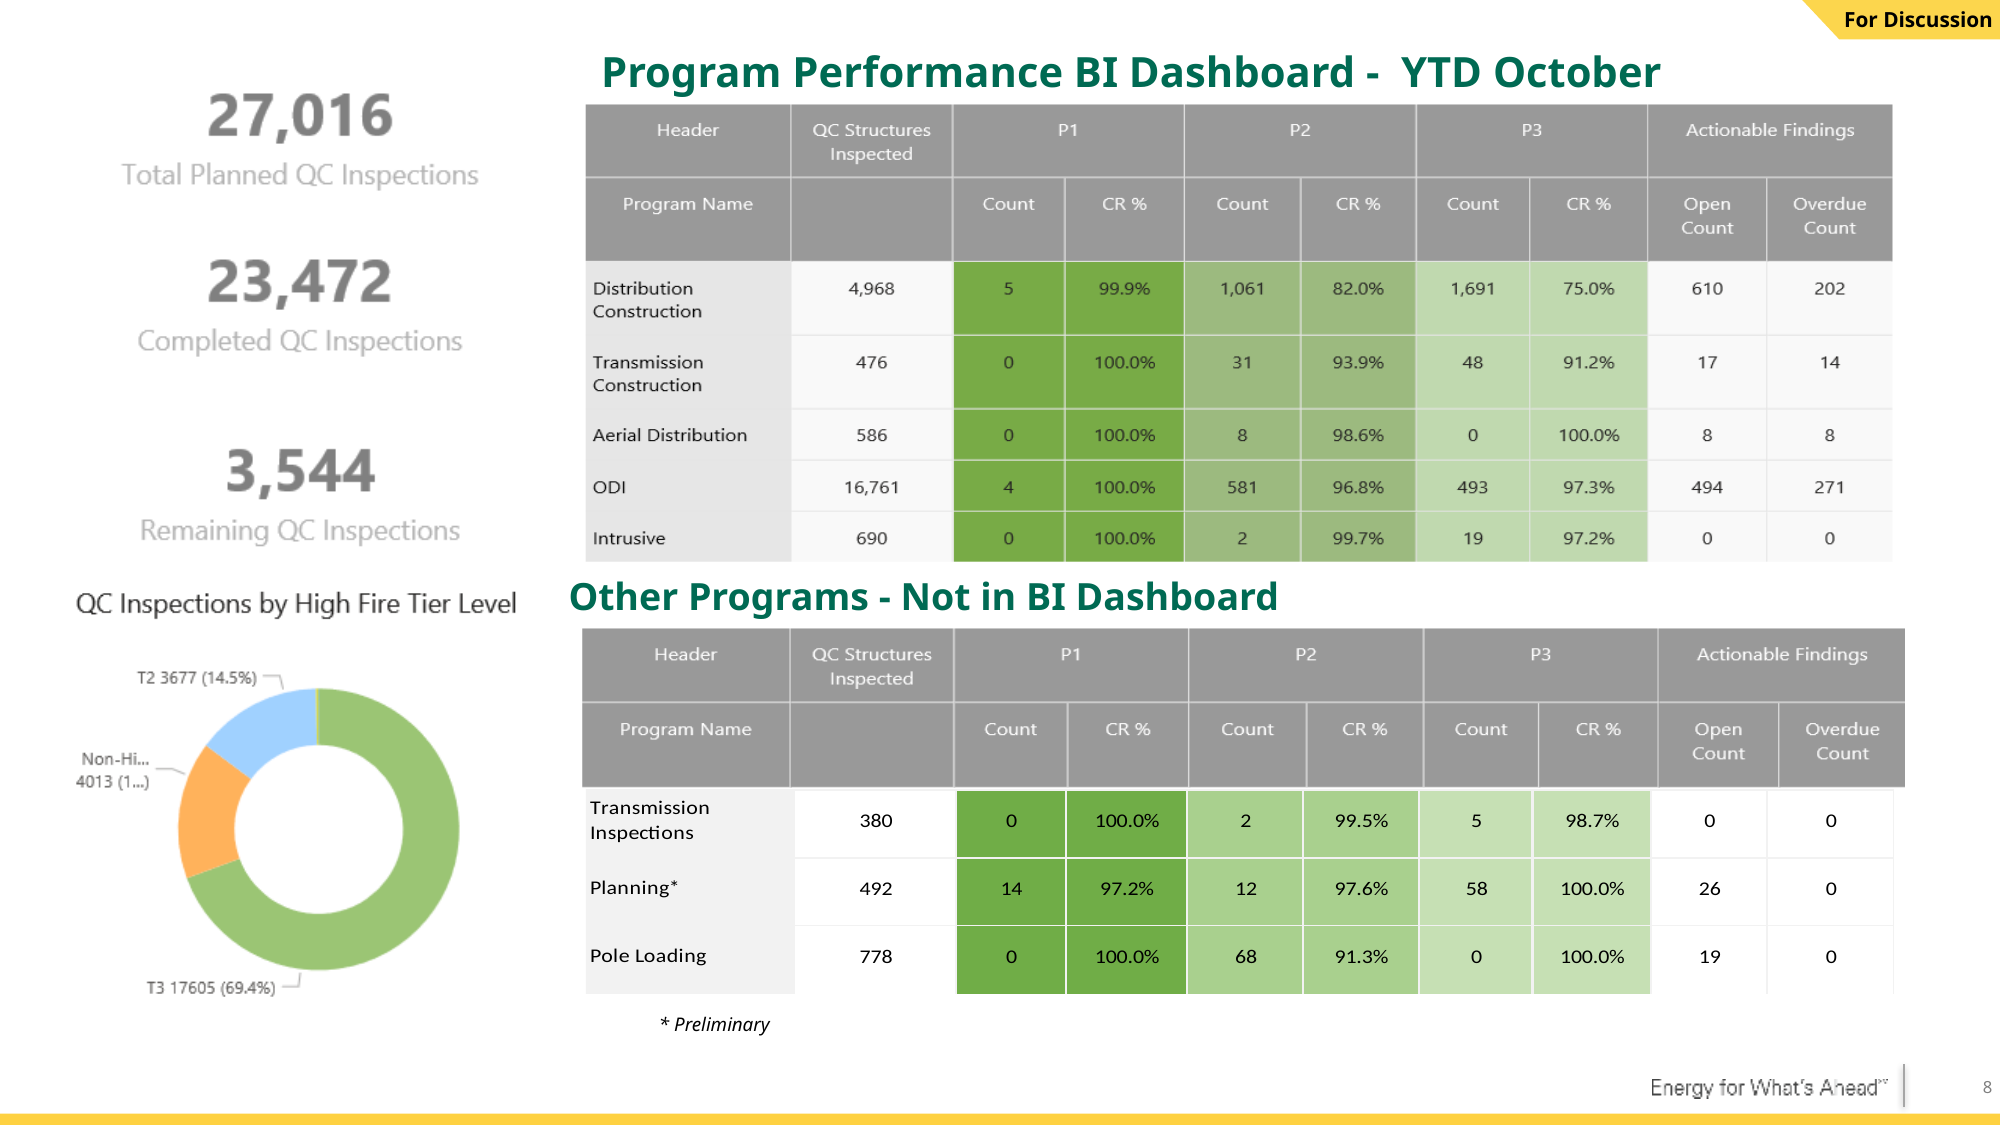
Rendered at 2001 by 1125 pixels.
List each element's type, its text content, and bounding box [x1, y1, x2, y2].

picture [1652, 1079, 1888, 1099]
text_box Other Programs - Not in BI Dashboard [549, 576, 1299, 621]
picture [100, 75, 502, 560]
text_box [575, 623, 1905, 995]
title Program Performance BI Dashboard - YTD October [601, 45, 1680, 97]
picture [575, 98, 1895, 566]
text_box * Preliminary [644, 1005, 1141, 1043]
picture [59, 583, 532, 1006]
text_box For Discussion [1800, 0, 2000, 42]
